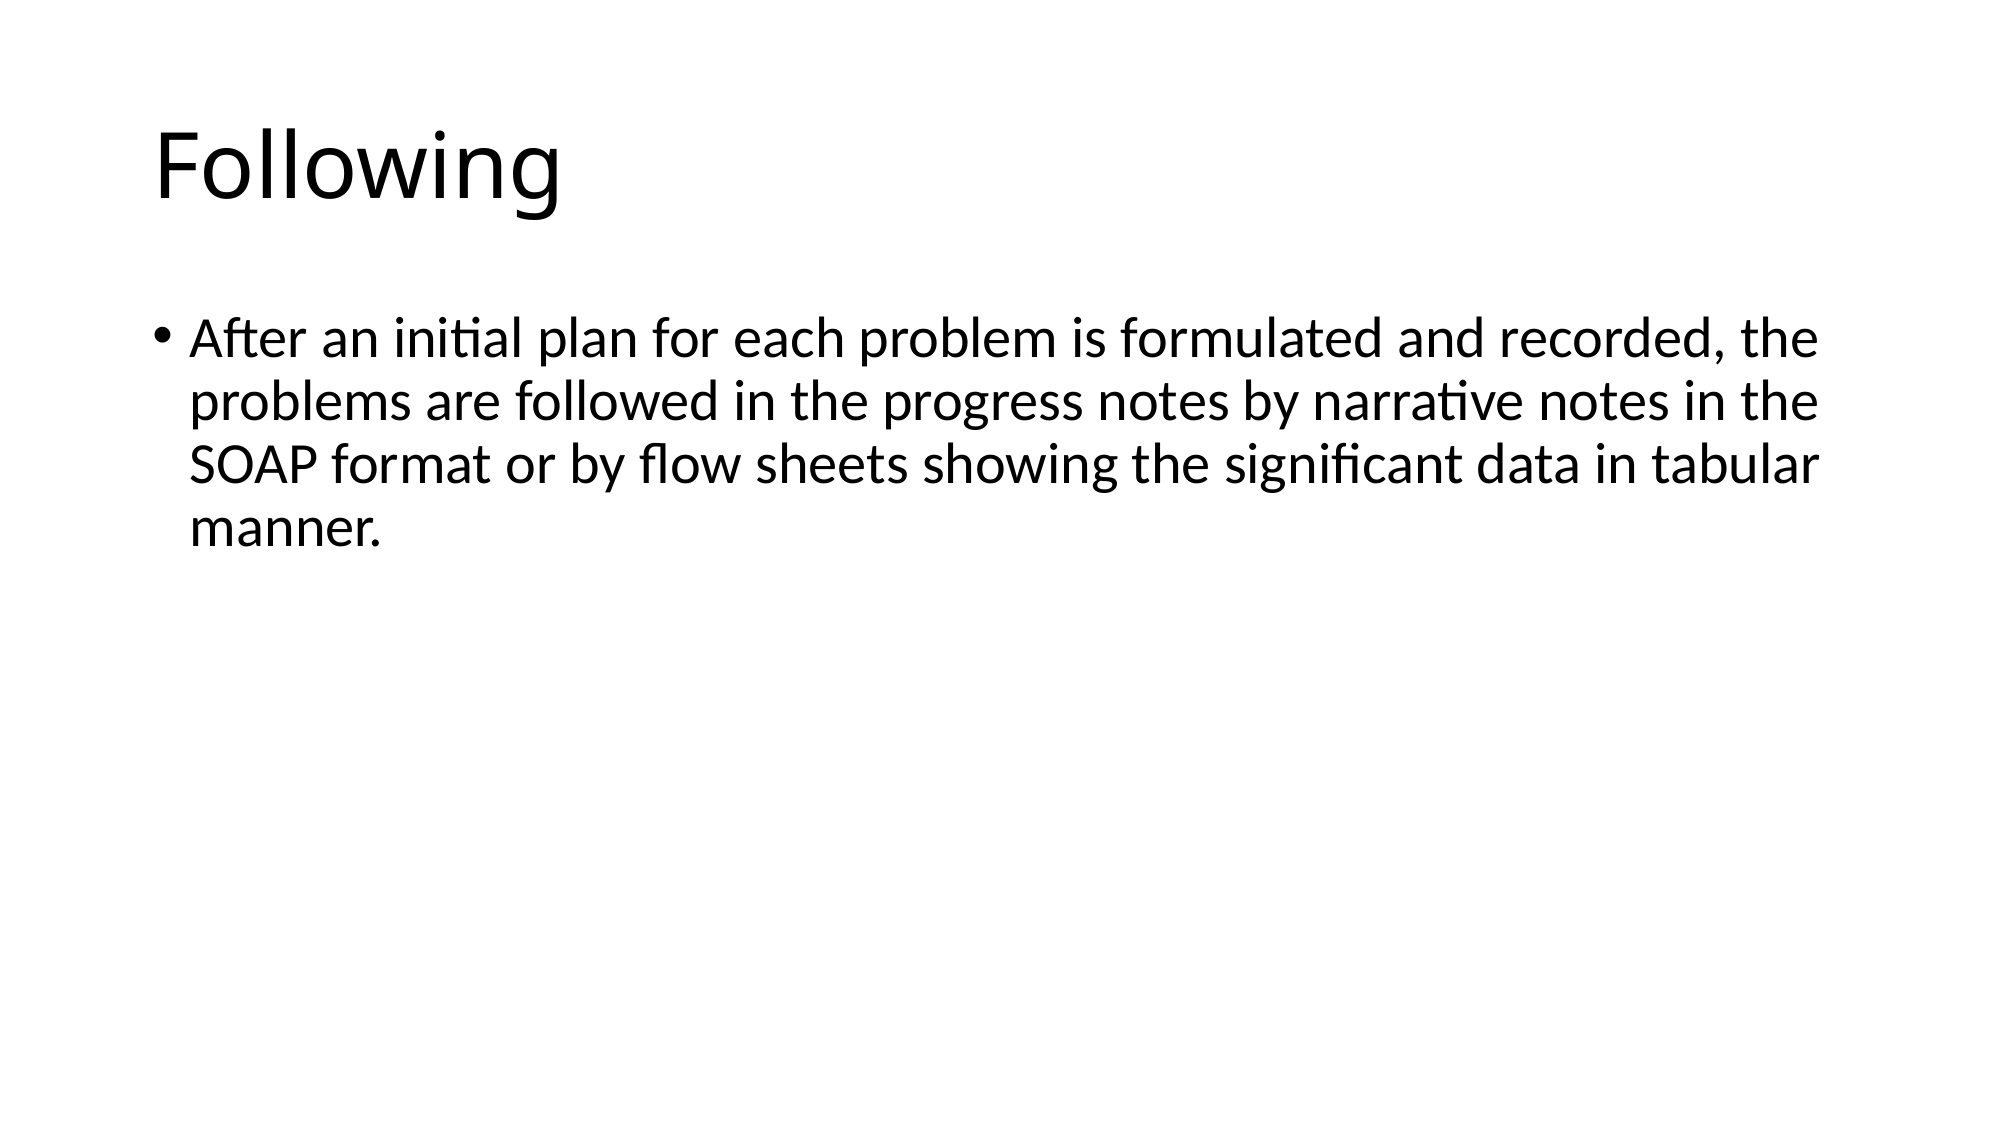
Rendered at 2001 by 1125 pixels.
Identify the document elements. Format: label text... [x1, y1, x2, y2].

list After an initial plan for each problem is formulated and recorded, the problems are followed in the progress notes by narrative notes in the SOAP format or by flow sheets showing the significant data in tabular manner. [137, 299, 1863, 1014]
title Following [137, 59, 1863, 278]
